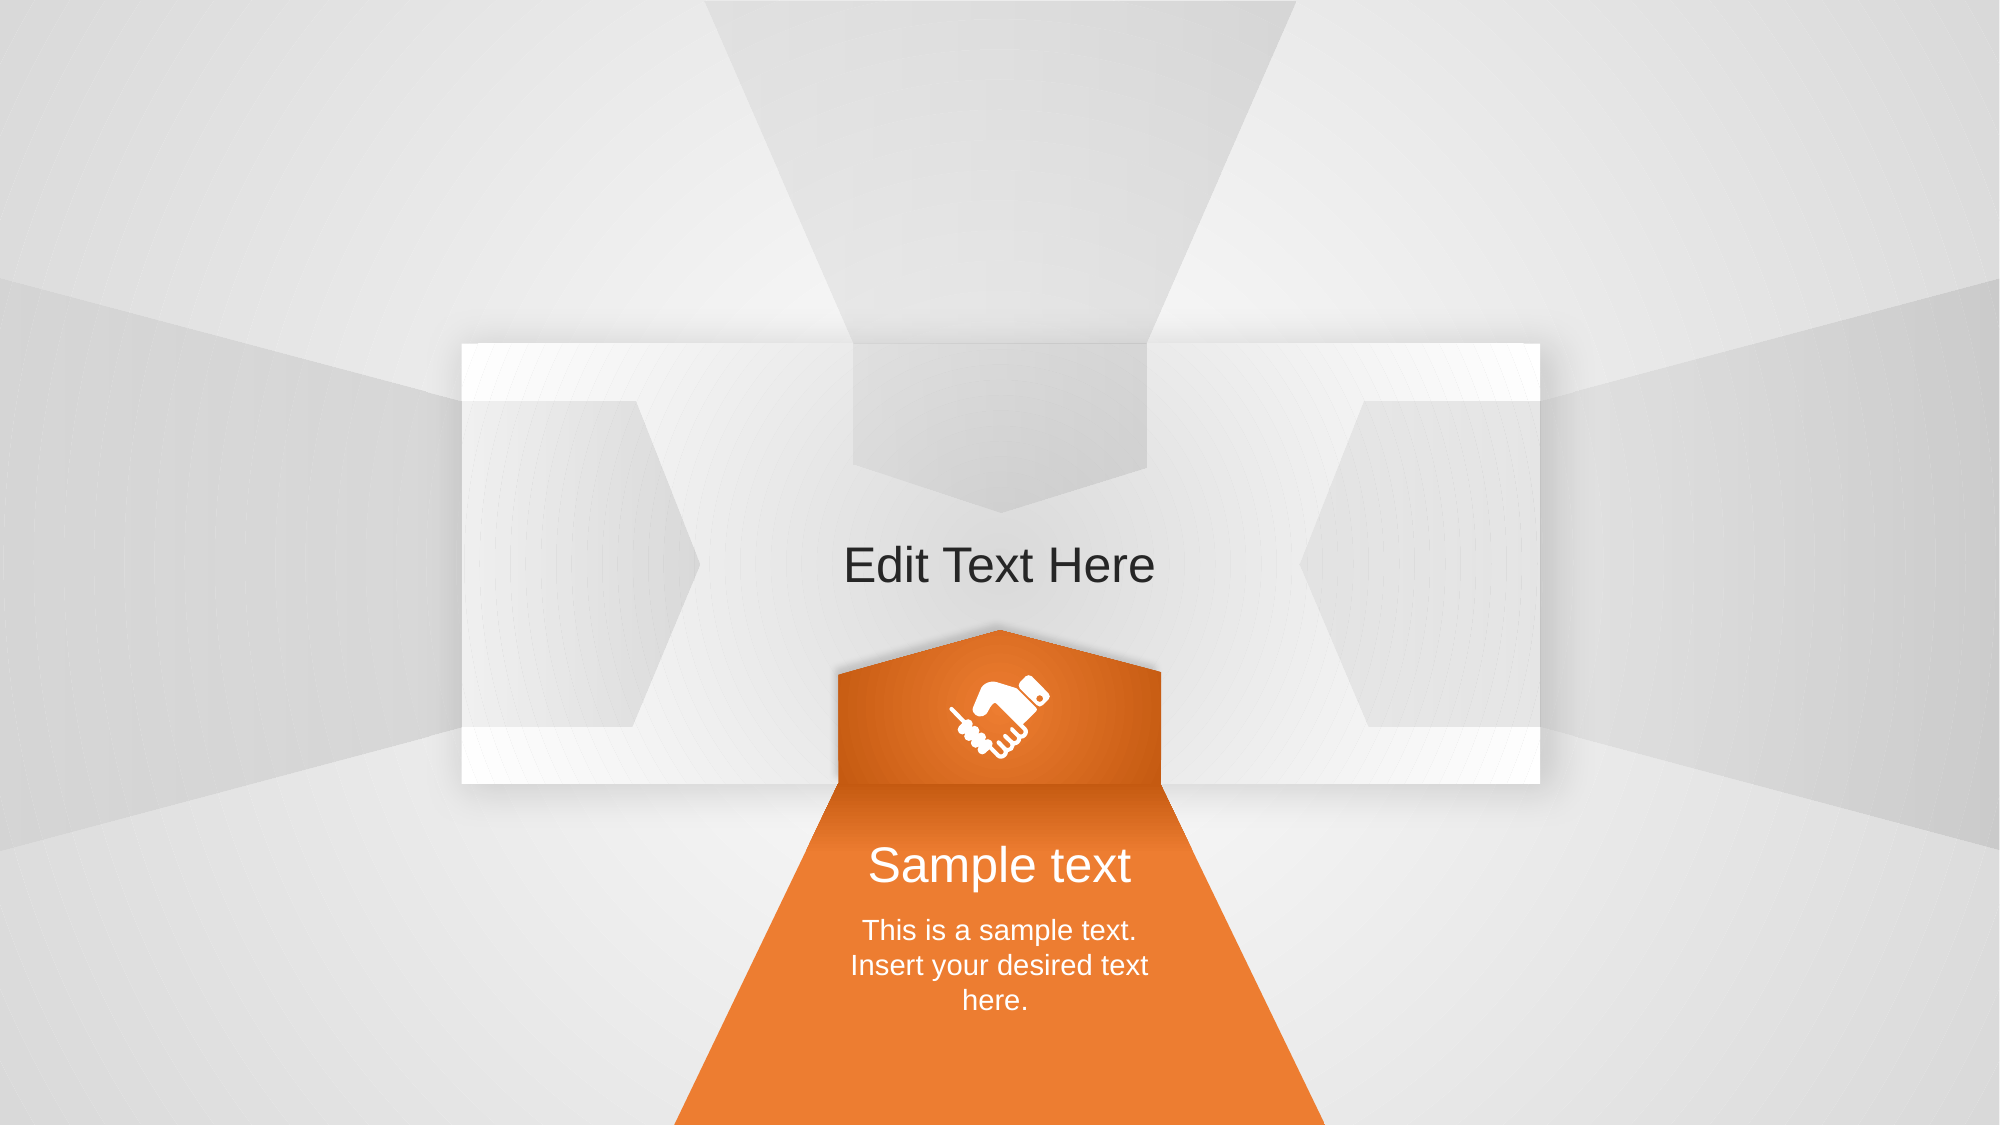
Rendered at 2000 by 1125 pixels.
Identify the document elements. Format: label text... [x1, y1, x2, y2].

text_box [0, 277, 700, 851]
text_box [948, 674, 1051, 760]
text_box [703, 1, 1296, 513]
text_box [1299, 277, 2000, 851]
text_box [705, 521, 1294, 628]
text_box Edit Text Here [828, 525, 1172, 600]
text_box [673, 629, 1326, 1125]
